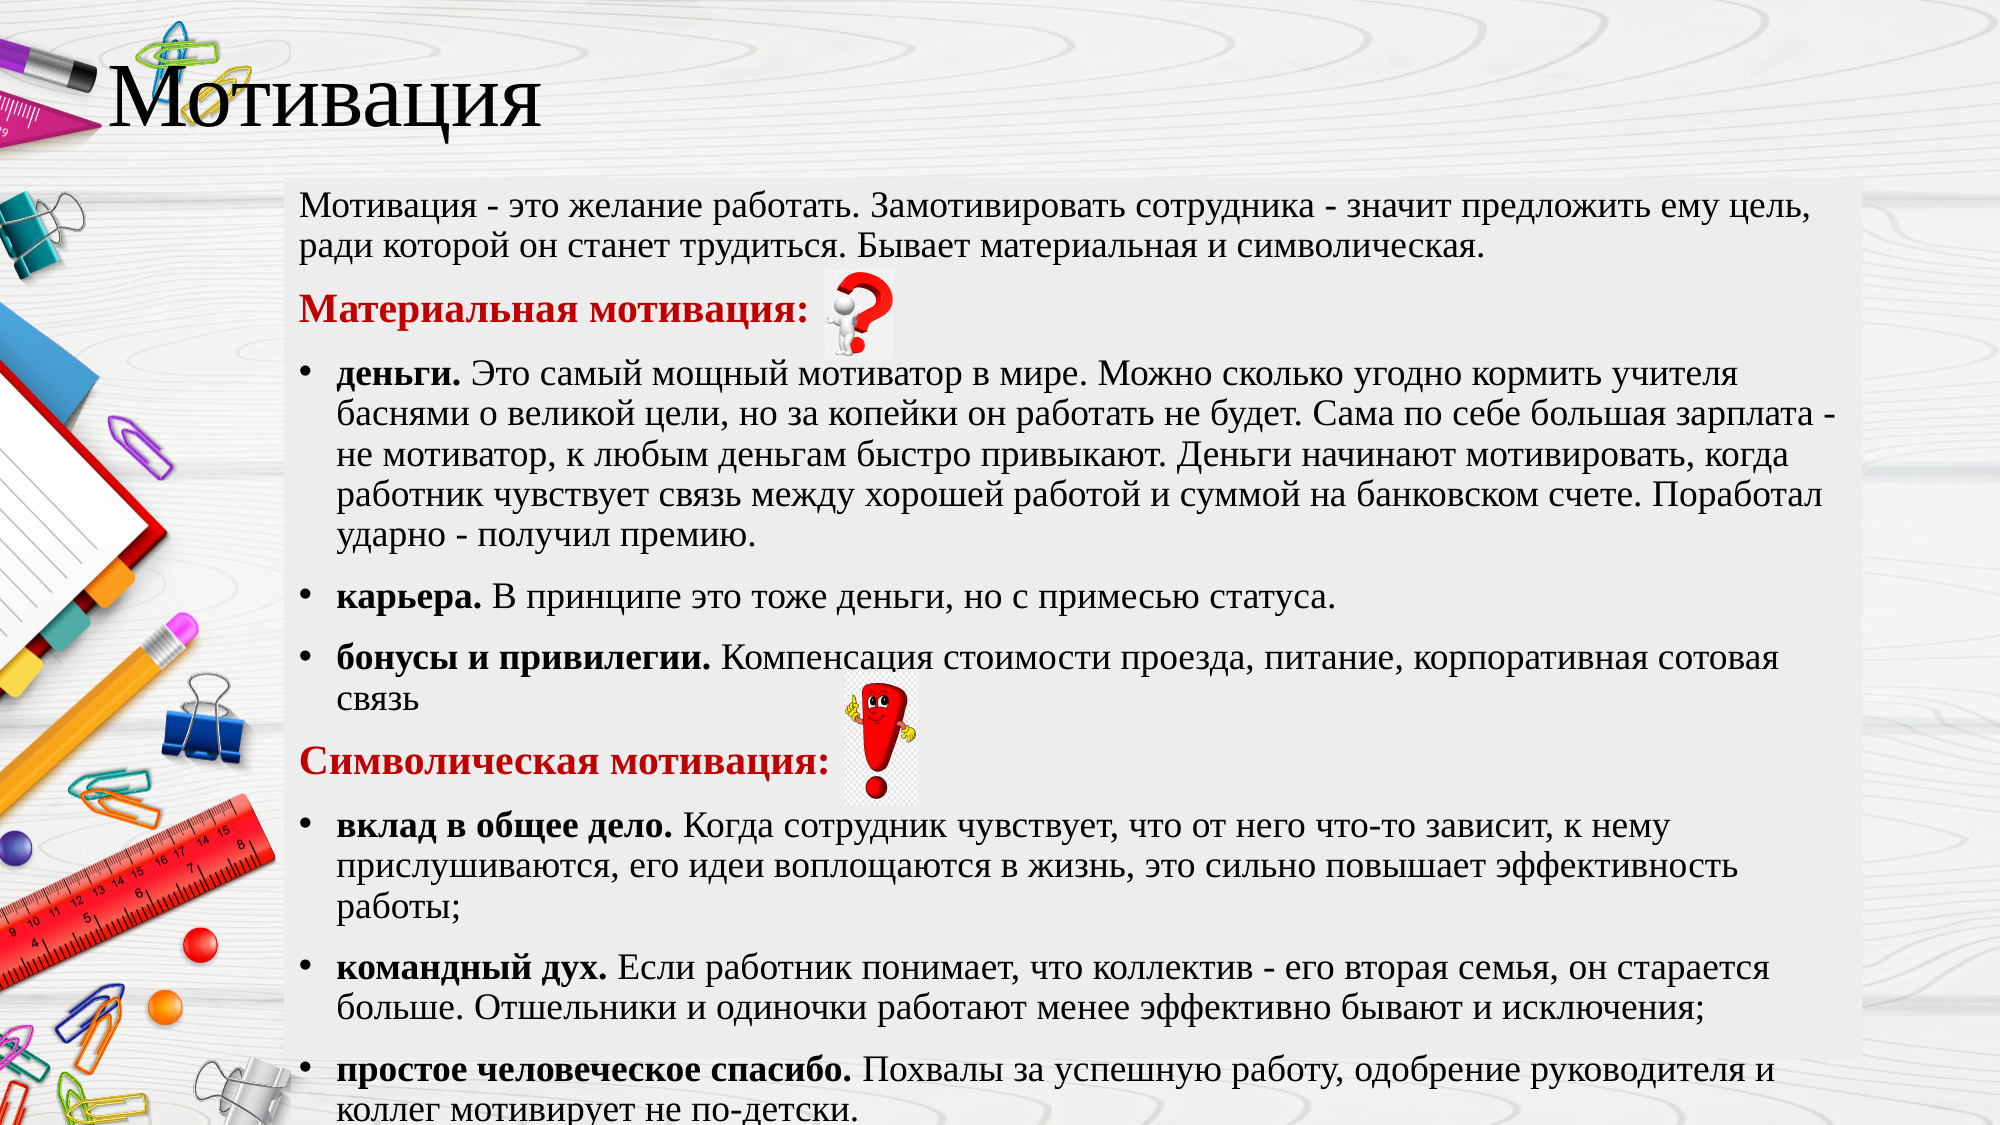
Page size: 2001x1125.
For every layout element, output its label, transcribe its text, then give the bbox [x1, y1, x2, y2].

list Мотивация - это желание работать. Замотивировать сотрудника - значит предложить ему цель, ради которой он станет трудиться. Бывает материальная и символическая. Материальная мотивация: деньги. Это самый мощный мотиватор в мире. Можно сколько угодно кормить учителя баснями о великой цели, но за копейки он работать не будет. Сама по себе большая зарплата - не мотиватор, к любым деньгам быстро привыкают. Деньги начинают мотивировать, когда работник чувствует связь между хорошей работой и суммой на банковском счете. Поработал ударно - получил премию. карьера. В принципе это тоже деньги, но с примесью статуса. бонусы и привилегии. Компенсация стоимости проезда, питание, корпоративная сотовая связь Символическая мотивация: вклад в общее дело. Когда сотрудник чувствует, что от него что-то зависит, к нему прислушиваются, его идеи воплощаются в жизнь, это сильно повышает эффективность работы; командный дух. Если работник понимает, что коллектив - его вторая семья, он старается больше. Отшельники и одиночки работают менее эффективно бывают и исключения; простое человеческое спасибо. Похвалы за успешную работу, одобрение руководителя и коллег мотивирует не по-детски. [283, 177, 1863, 1059]
title Мотивация [92, 0, 1818, 206]
picture [844, 672, 919, 805]
picture [824, 269, 894, 360]
picture [0, 0, 2000, 1125]
